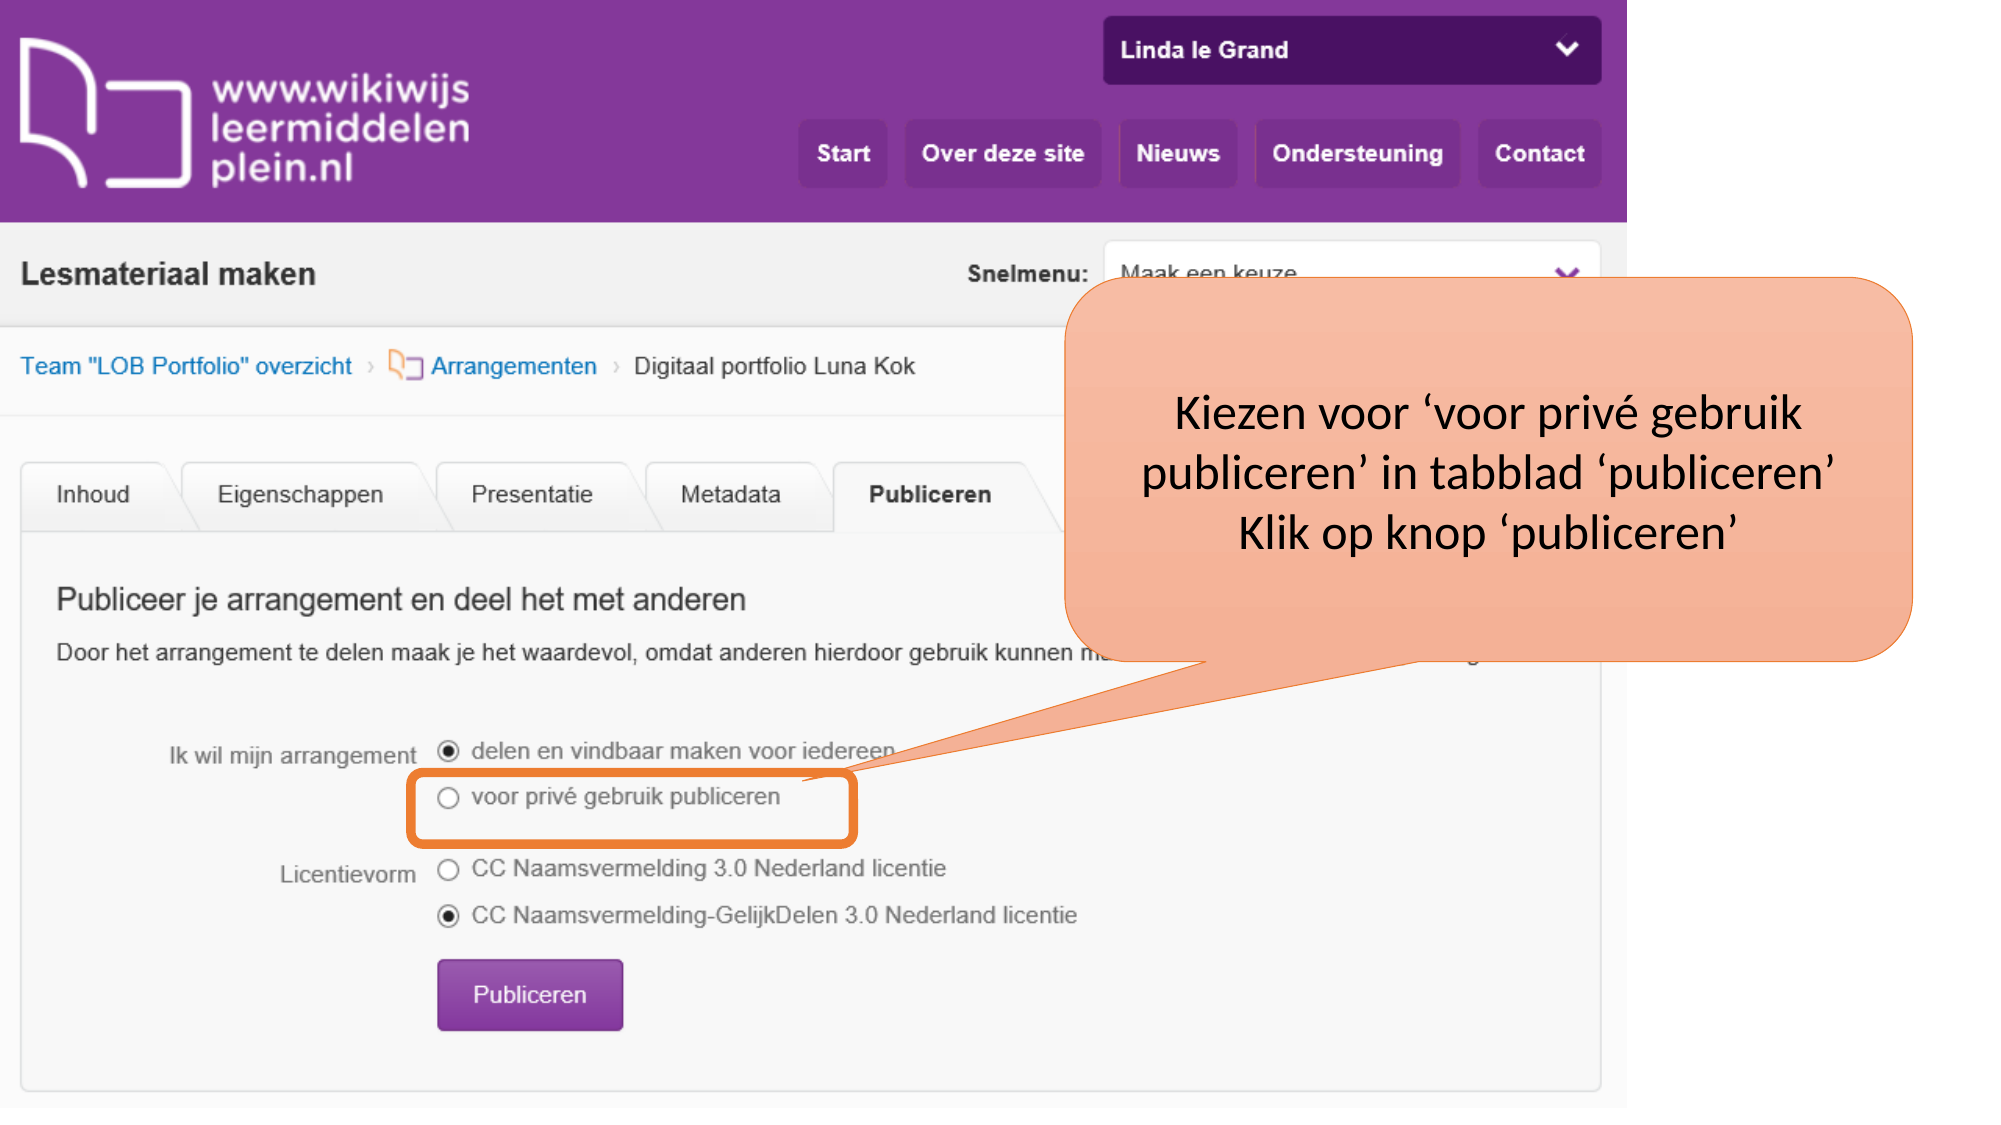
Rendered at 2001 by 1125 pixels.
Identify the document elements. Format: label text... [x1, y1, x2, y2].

picture [0, 0, 1627, 1108]
text_box Kiezen voor ‘voor privé gebruik publiceren’ in tabblad ‘publiceren’ Klik op knop ‘publiceren’ [1627, 276, 1914, 663]
